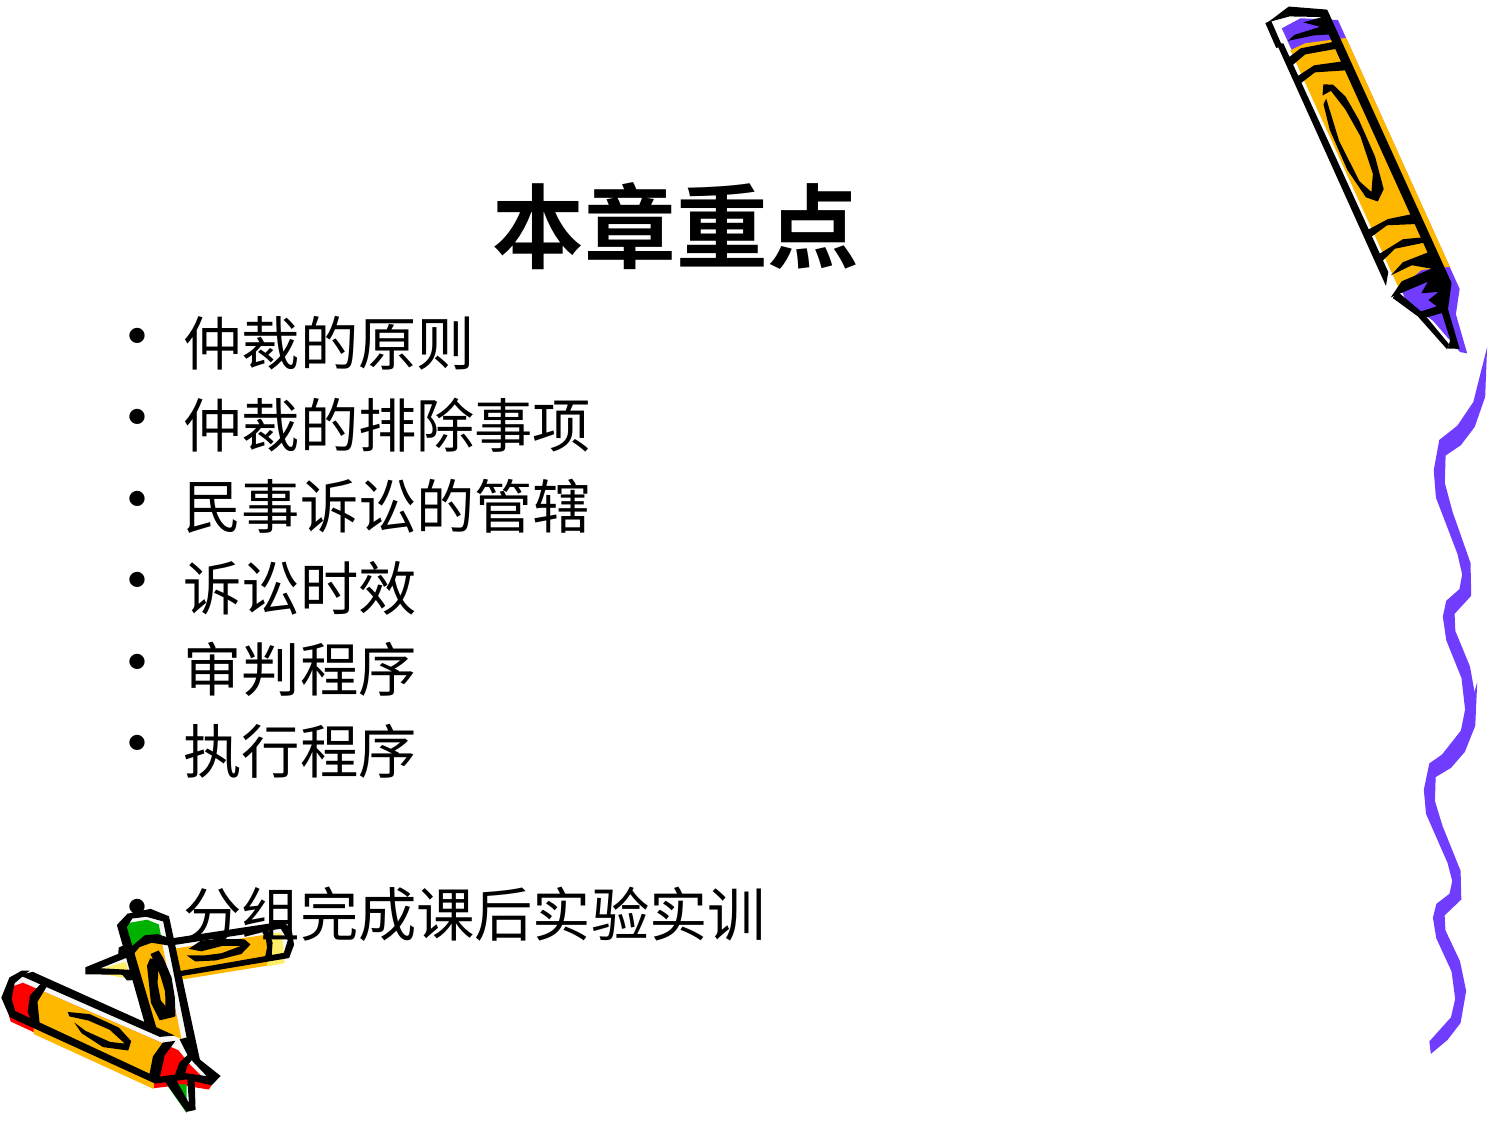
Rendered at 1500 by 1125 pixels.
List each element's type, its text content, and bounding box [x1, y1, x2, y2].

title 本章重点 [112, 24, 1240, 288]
list 仲裁的原则 仲裁的排除事项 民事诉讼的管辖 诉讼时效 审判程序 执行程序 分组完成课后实验实训 [112, 299, 1376, 965]
